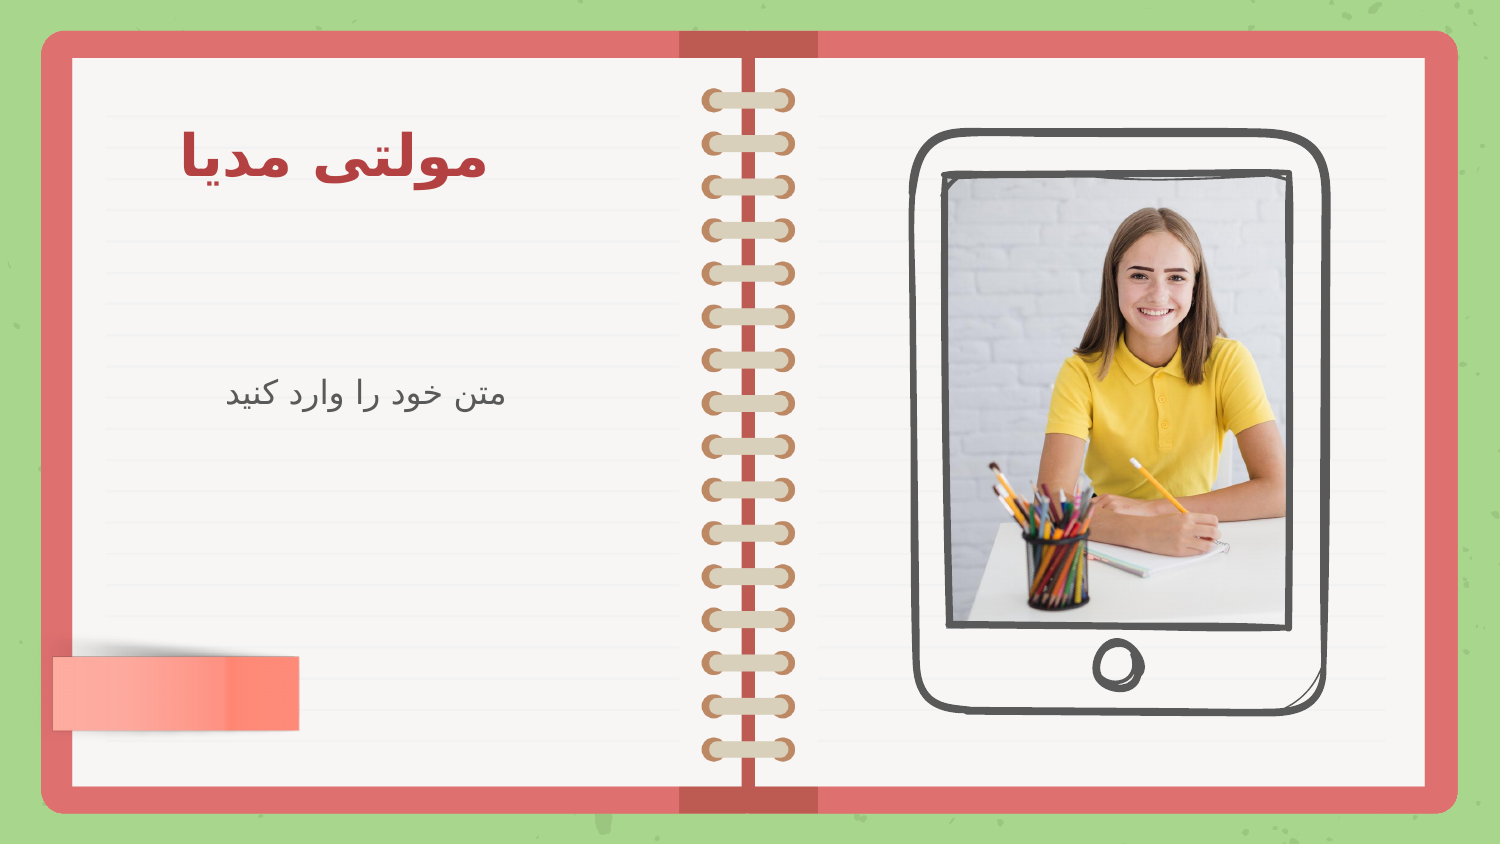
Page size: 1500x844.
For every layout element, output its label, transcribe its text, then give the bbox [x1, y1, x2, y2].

picture [9, 30, 1458, 814]
title مولتی مدیا [164, 116, 559, 344]
subtitle متن خود را وارد کنید [164, 356, 568, 552]
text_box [824, 210, 1416, 634]
